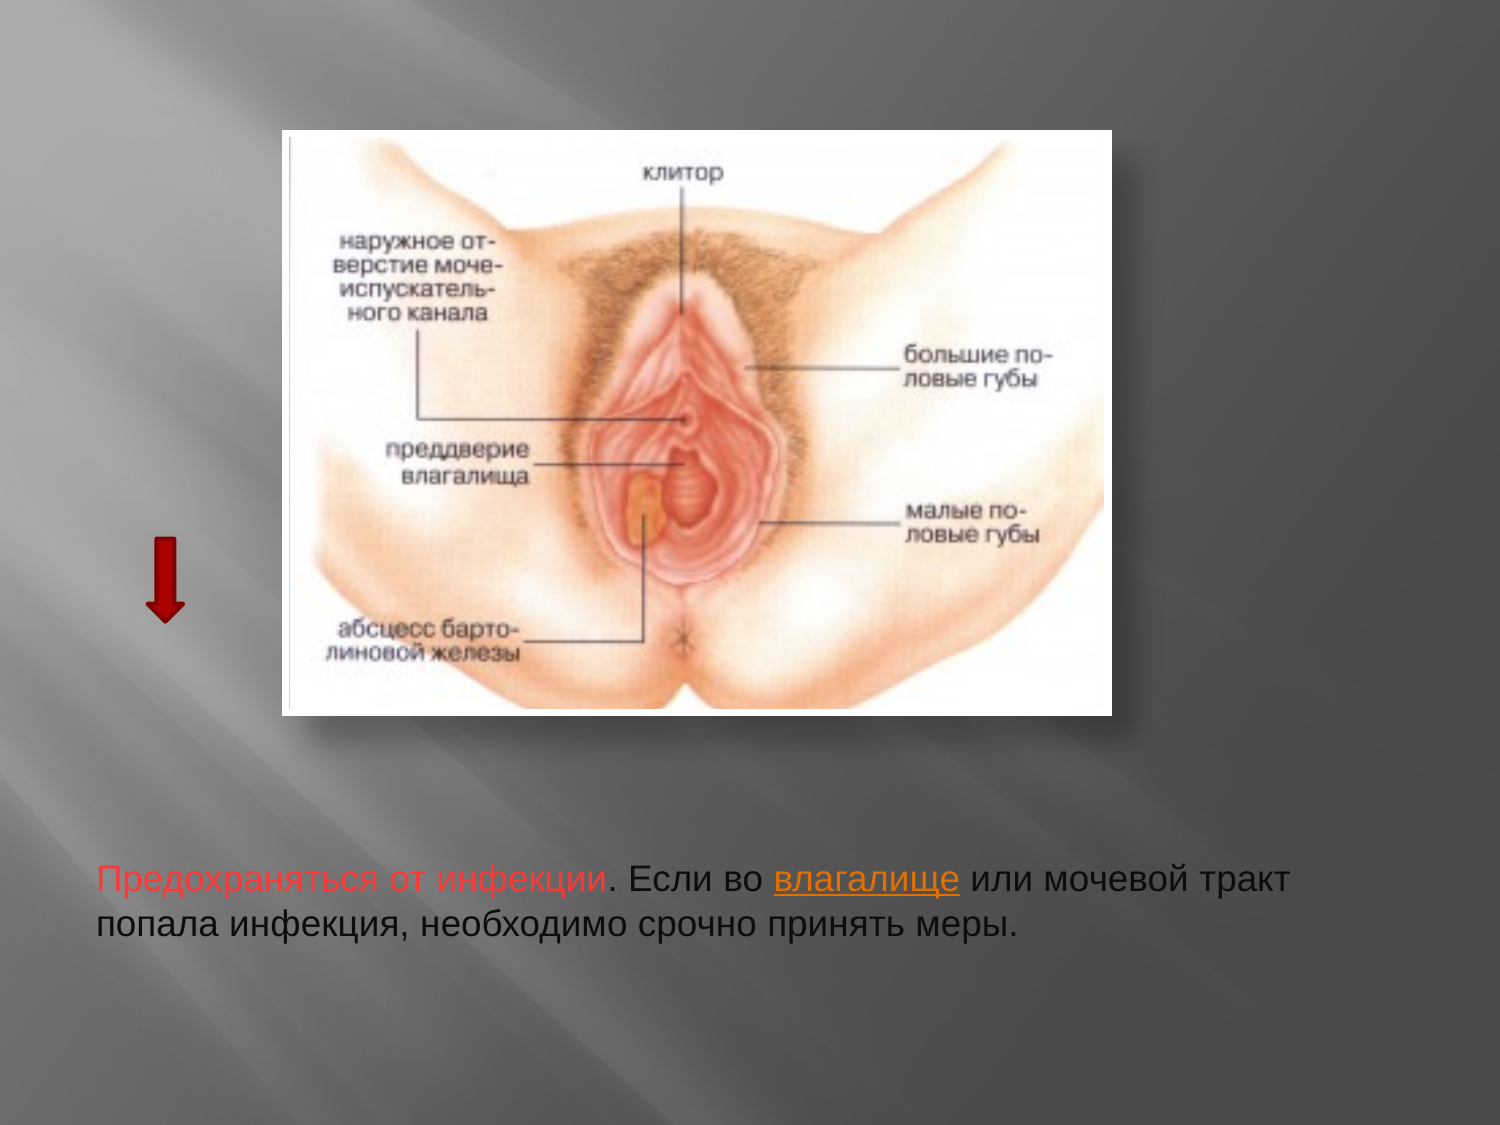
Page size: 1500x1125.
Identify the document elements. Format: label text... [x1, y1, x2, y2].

picture [289, 136, 1105, 710]
title Пре­до­хра­нять­ся от ­инфекции. Ес­ли во влага­лище или мо­че­вой тракт по­па­ла инфекция, не­об­хо­димо сроч­но при­нять ме­ры. [88, 846, 1329, 988]
text_box [145, 536, 185, 624]
